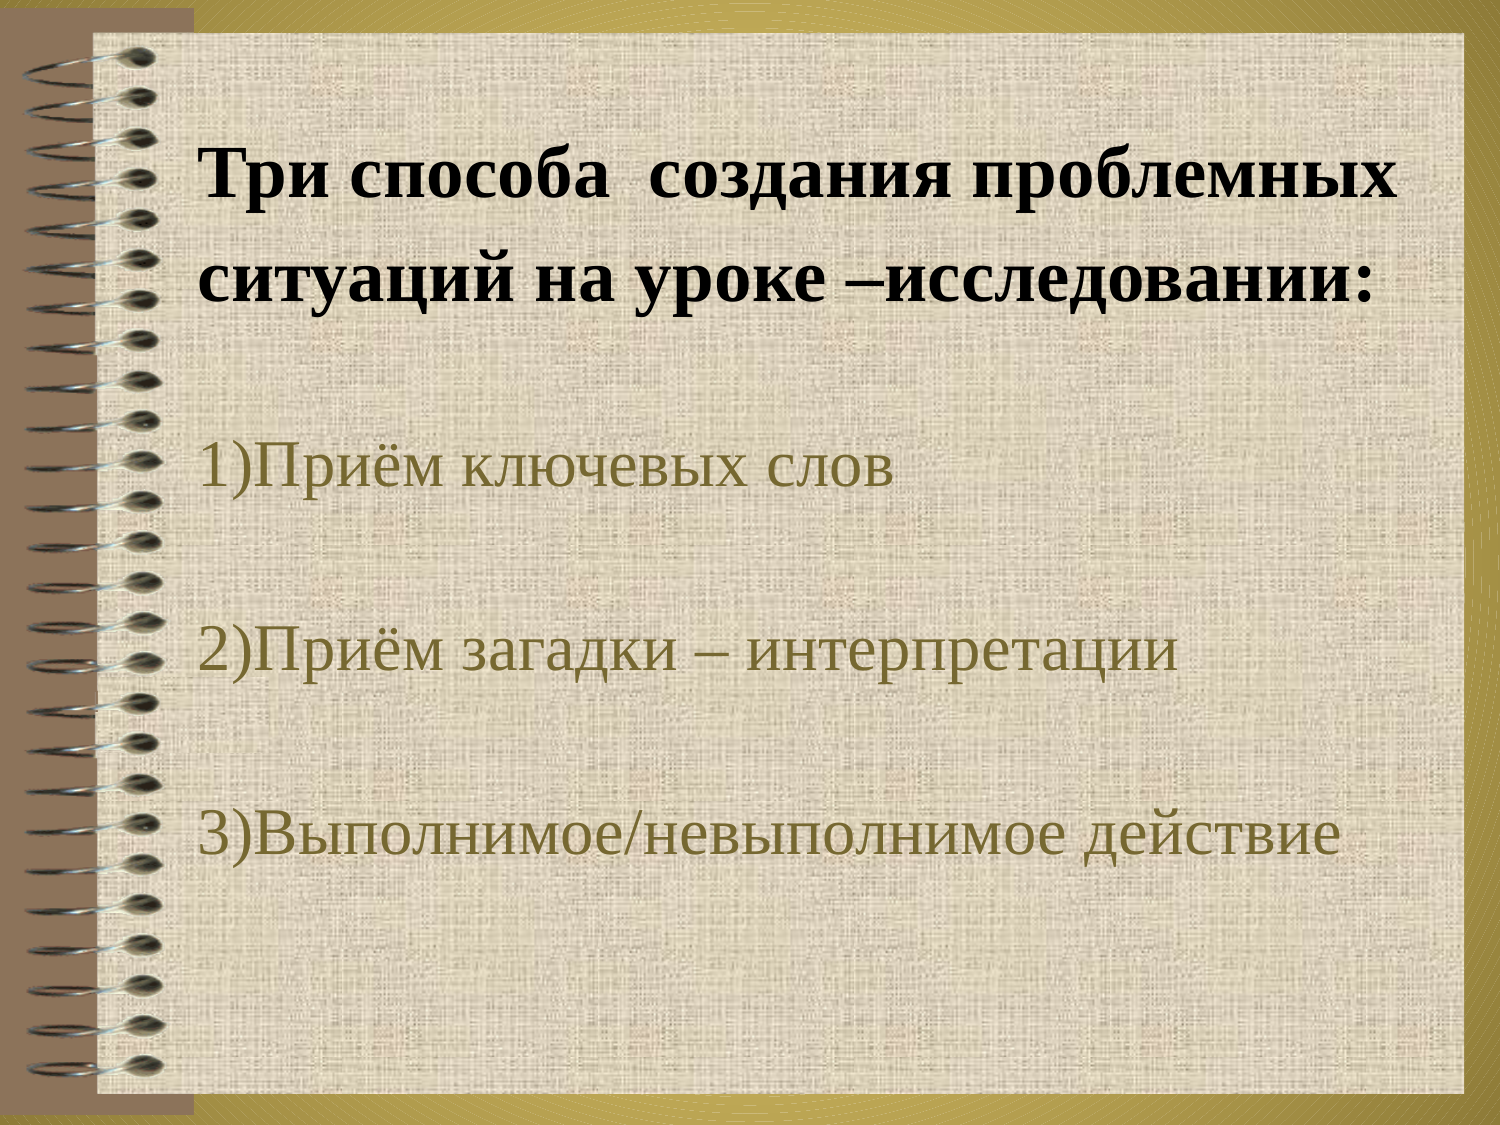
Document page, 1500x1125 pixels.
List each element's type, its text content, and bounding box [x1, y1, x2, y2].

text_box Три способа создания проблемных ситуаций на уроке –исследовании: Приём ключевых слов Приём загадки – интерпретации Выполнимое/невыполнимое действие [183, 101, 1500, 876]
picture [0, 8, 1465, 1115]
